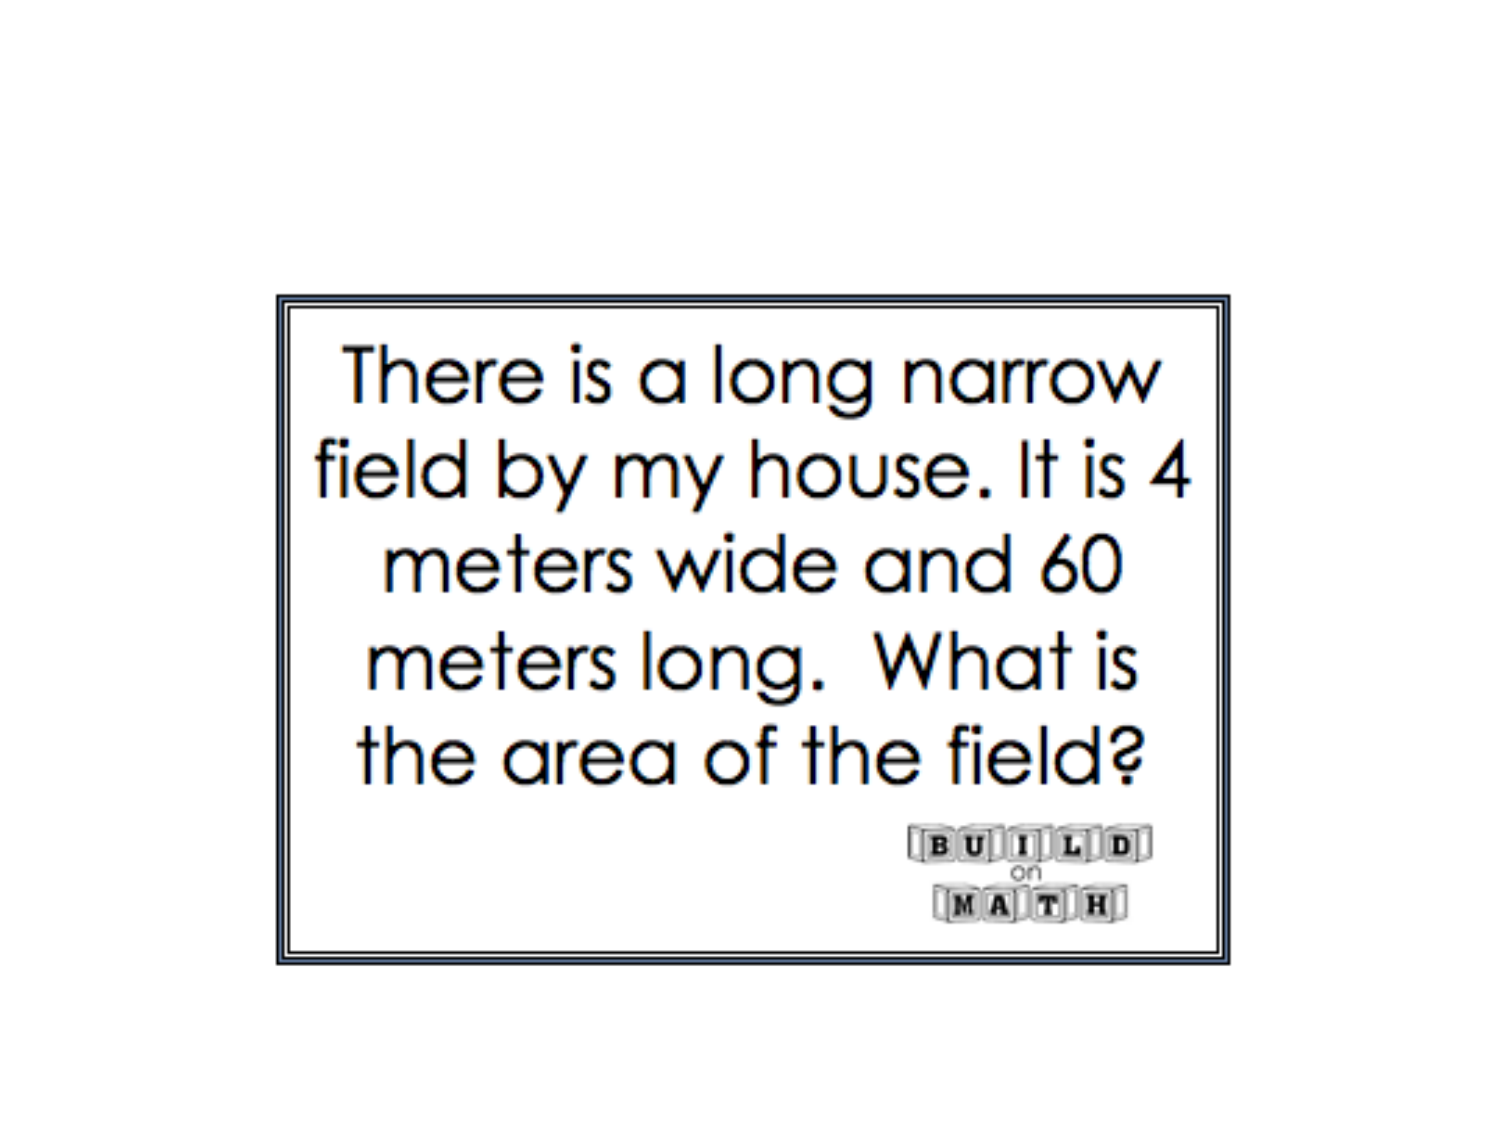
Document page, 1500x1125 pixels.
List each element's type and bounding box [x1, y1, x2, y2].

list [74, 262, 1426, 1006]
